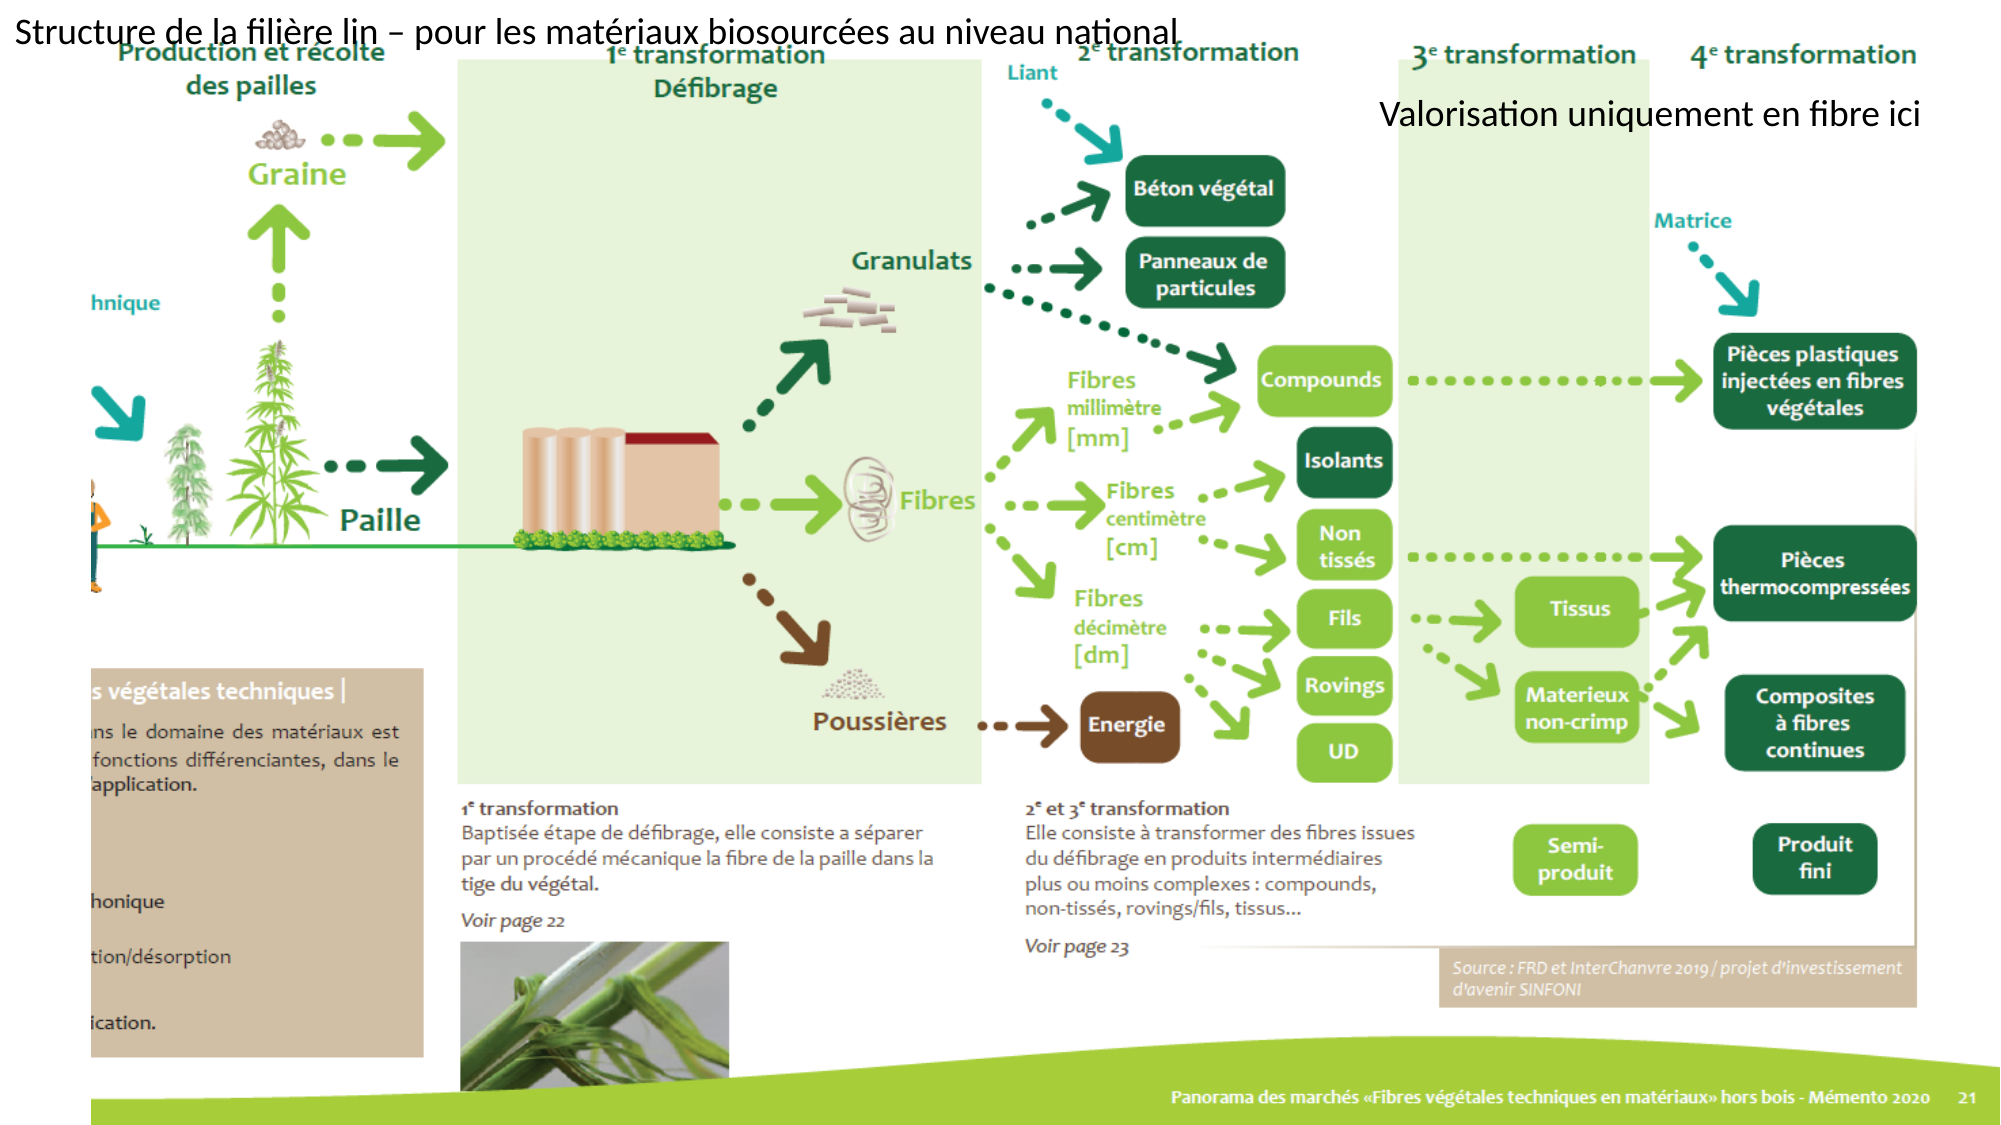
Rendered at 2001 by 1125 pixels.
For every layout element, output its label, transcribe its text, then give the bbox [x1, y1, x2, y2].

picture [91, 0, 2000, 1125]
text_box Structure de la filière lin – pour les matériaux biosourcées au niveau national [0, 0, 91, 59]
